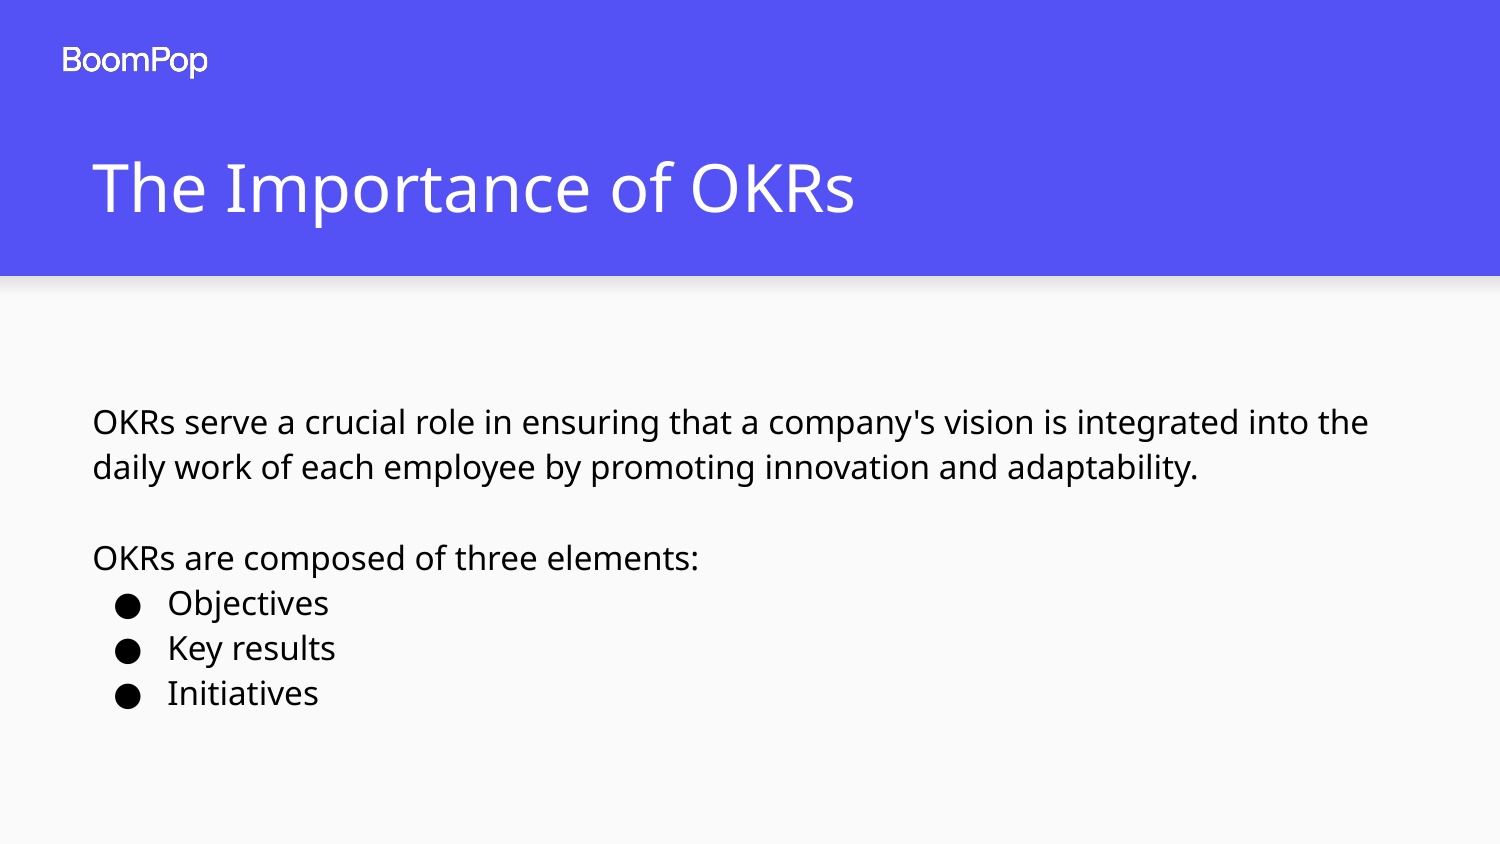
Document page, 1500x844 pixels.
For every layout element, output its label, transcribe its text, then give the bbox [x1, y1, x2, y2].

title The Importance of OKRs [77, 121, 1427, 248]
picture [63, 46, 208, 79]
list OKRs serve a crucial role in ensuring that a company's vision is integrated into the daily work of each employee by promoting innovation and adaptability. OKRs are composed of three elements: Objectives Key results Initiatives [77, 383, 1427, 790]
